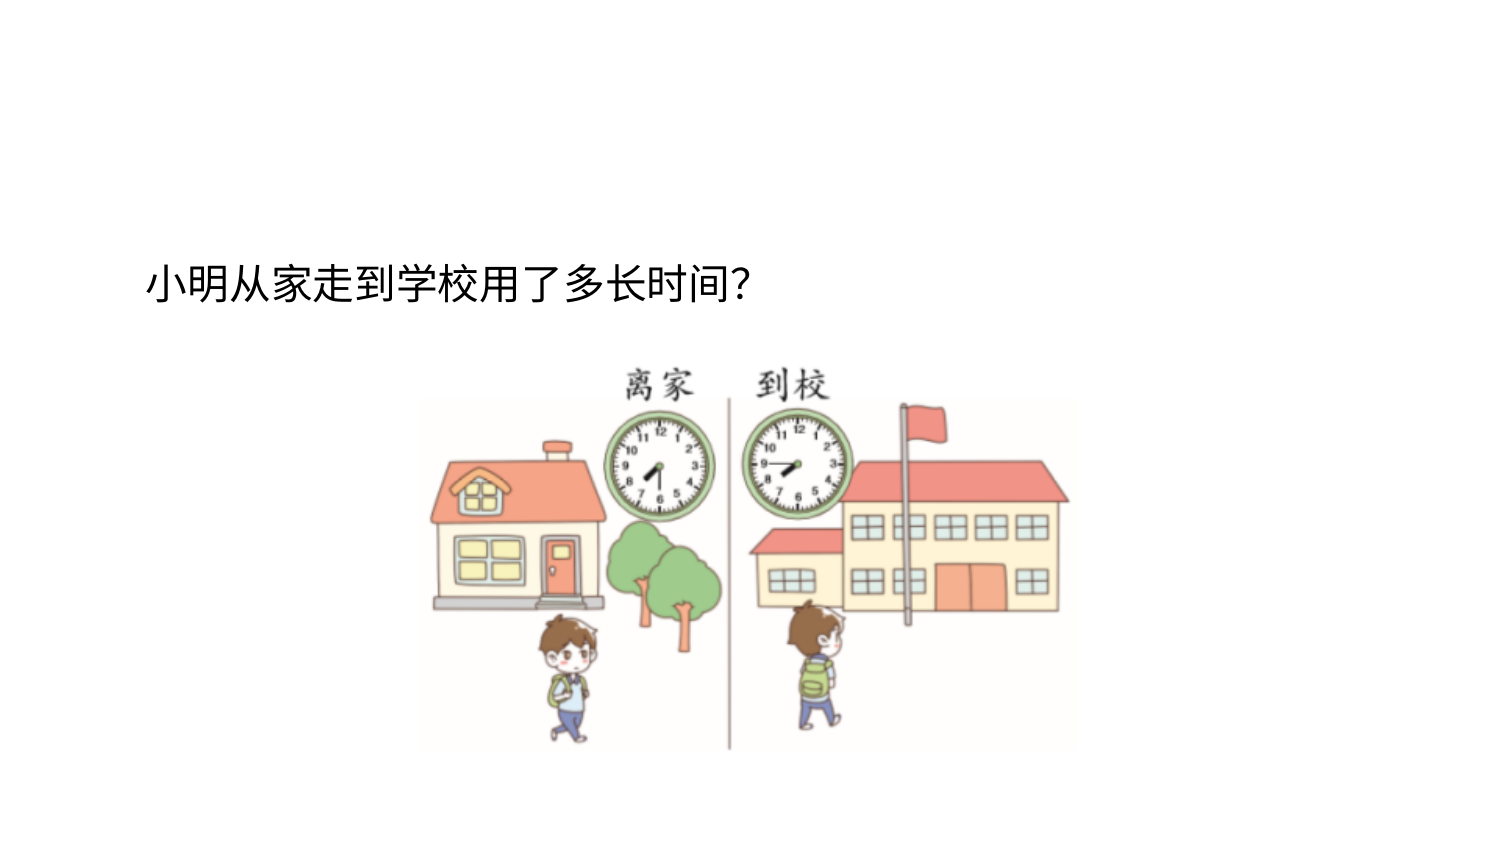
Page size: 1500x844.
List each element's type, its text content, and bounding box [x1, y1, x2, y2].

picture [385, 340, 1172, 754]
text_box 小明从家走到学校用了多长时间？ [115, 252, 1248, 313]
